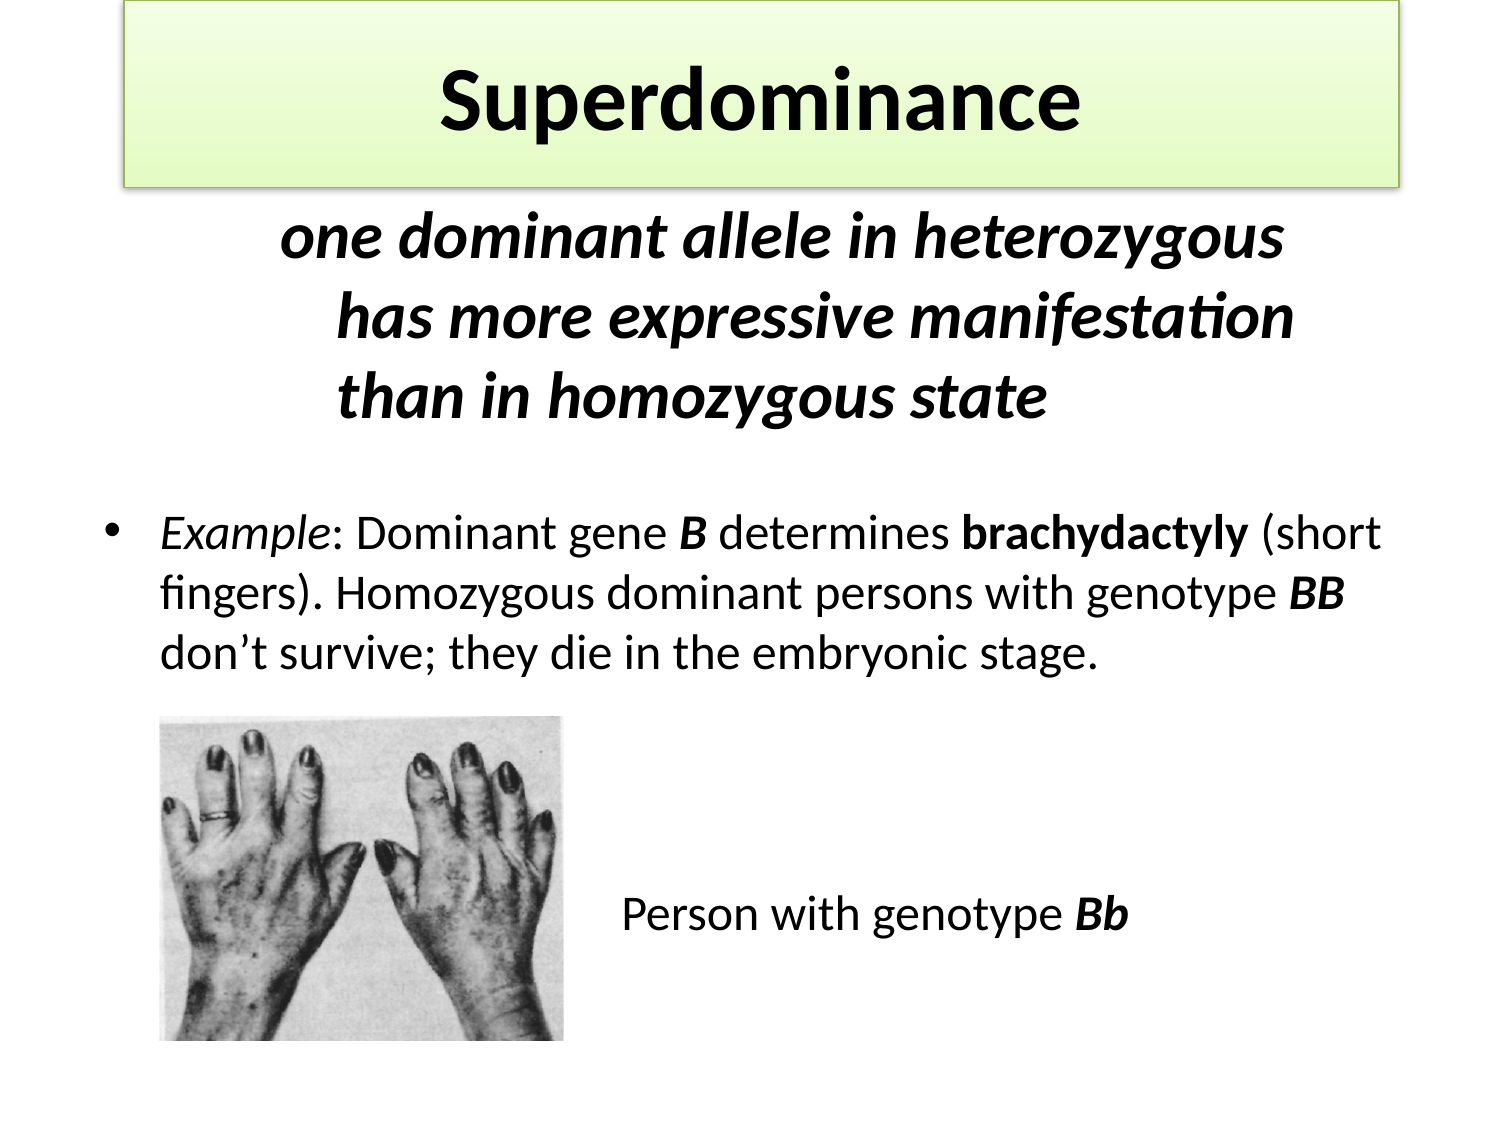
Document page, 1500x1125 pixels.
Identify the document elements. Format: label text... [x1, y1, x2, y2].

title Superdominance [123, 0, 1400, 188]
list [159, 715, 564, 1042]
list one dominant allele in heterozygous has more expressive manifestation than in homozygous state [265, 184, 1365, 470]
text_box Person with genotype Bb [606, 873, 1145, 949]
list Example: Dominant gene B determines brachydactyly (short fingers). Homozygous dominant persons with genotype BB don’t survive; they die in the embryonic stage. [88, 491, 1412, 817]
